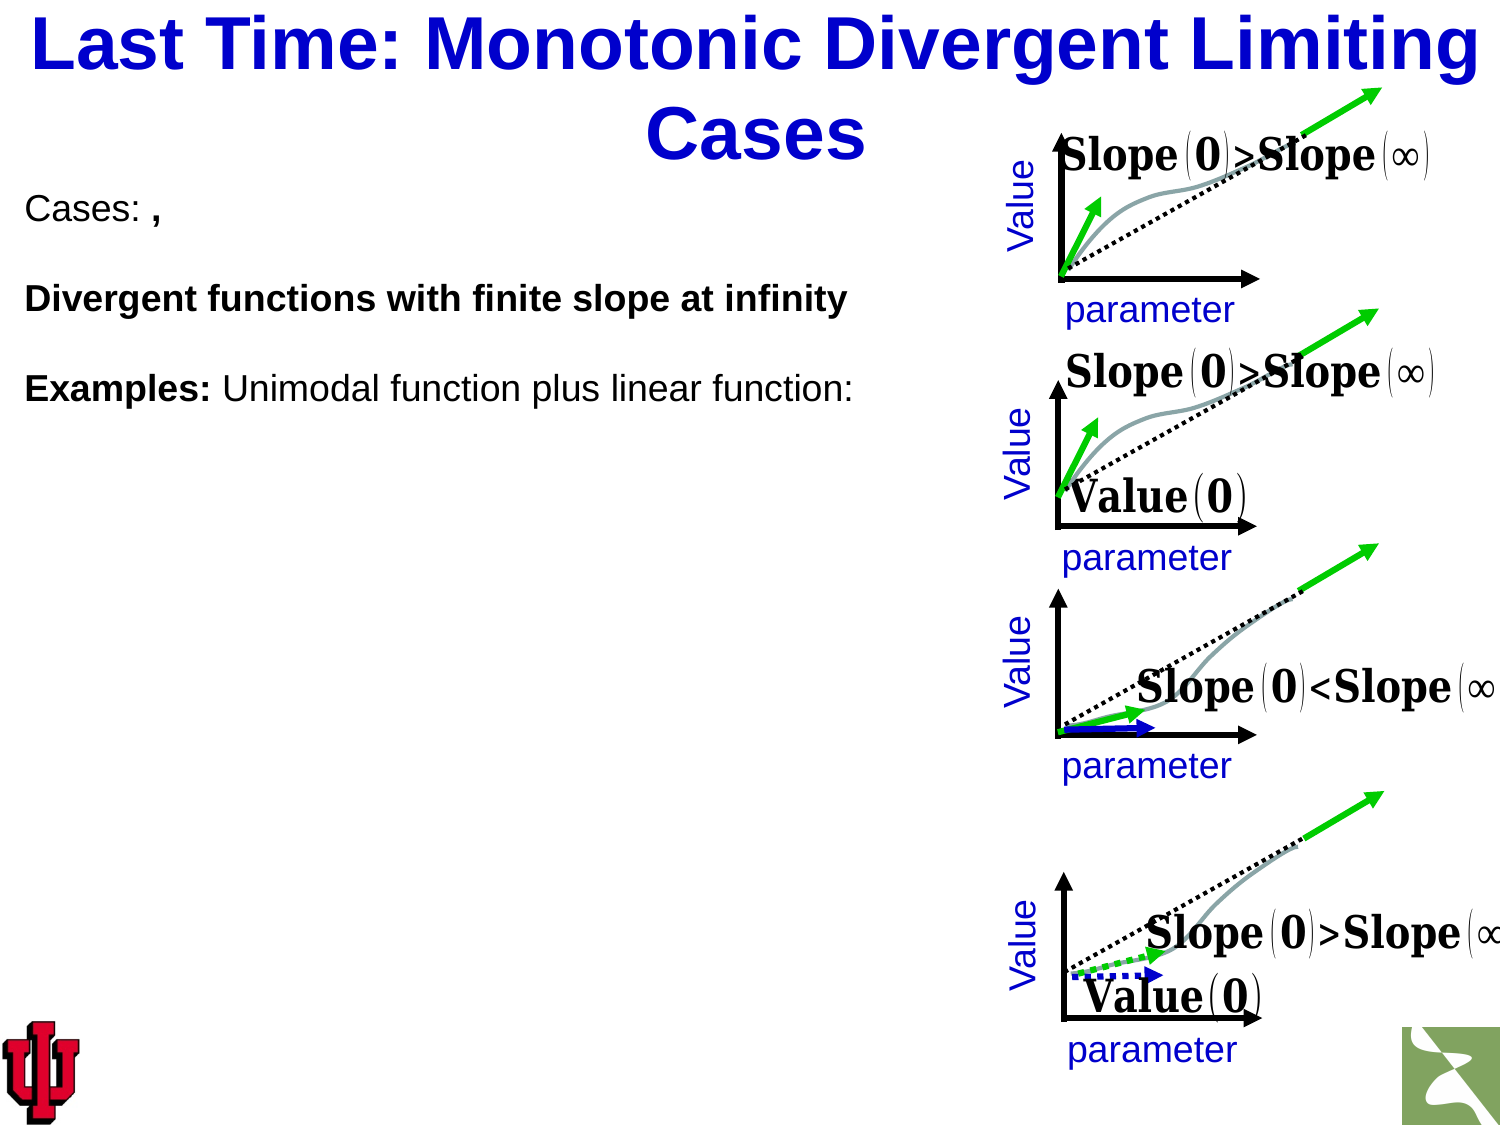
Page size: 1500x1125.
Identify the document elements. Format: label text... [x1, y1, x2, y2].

title Last Time: Monotonic Divergent Limiting Cases [6, 16, 1500, 154]
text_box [990, 790, 1385, 1078]
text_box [1071, 974, 1164, 978]
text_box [988, 87, 1431, 339]
picture [1402, 1027, 1500, 1125]
picture [0, 1020, 80, 1125]
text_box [984, 308, 1380, 542]
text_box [984, 543, 1380, 795]
